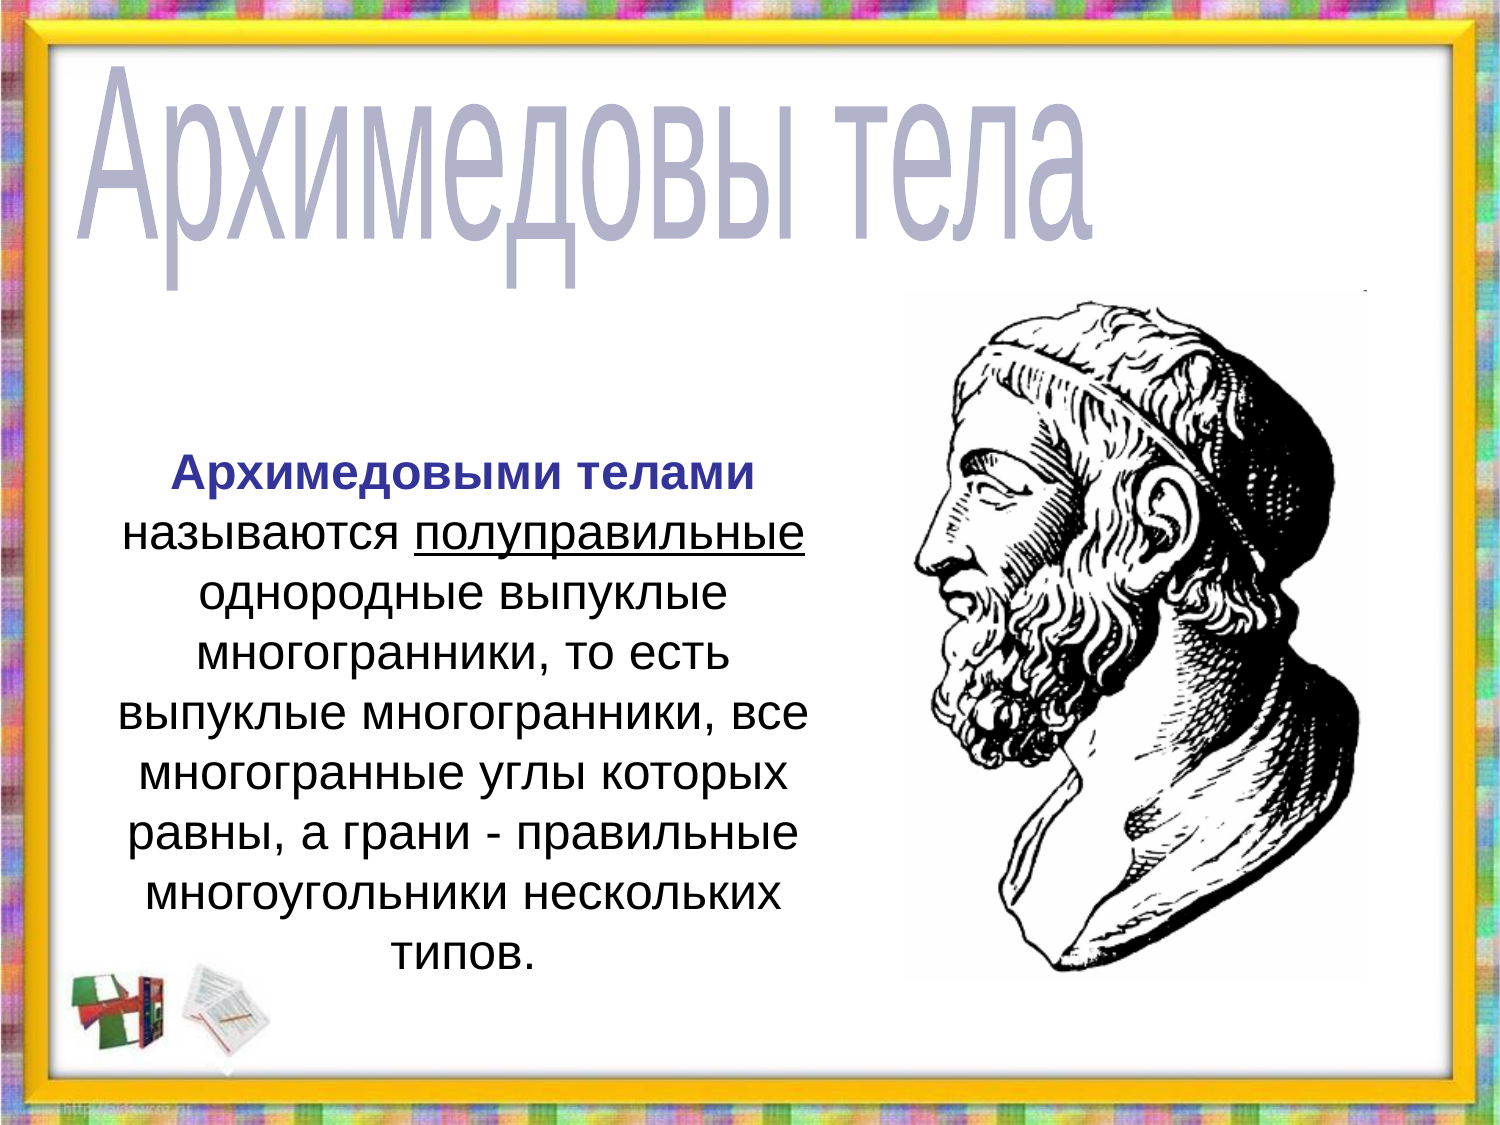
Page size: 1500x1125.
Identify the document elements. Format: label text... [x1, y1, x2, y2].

picture [0, 0, 1500, 1125]
text_box Архимедовыми телами называются полуправильные однородные выпуклые многогранники, то есть выпуклые многогранники, все многогранные углы которых равны, а грани - правильные многоугольники нескольких типов. [88, 432, 839, 1073]
